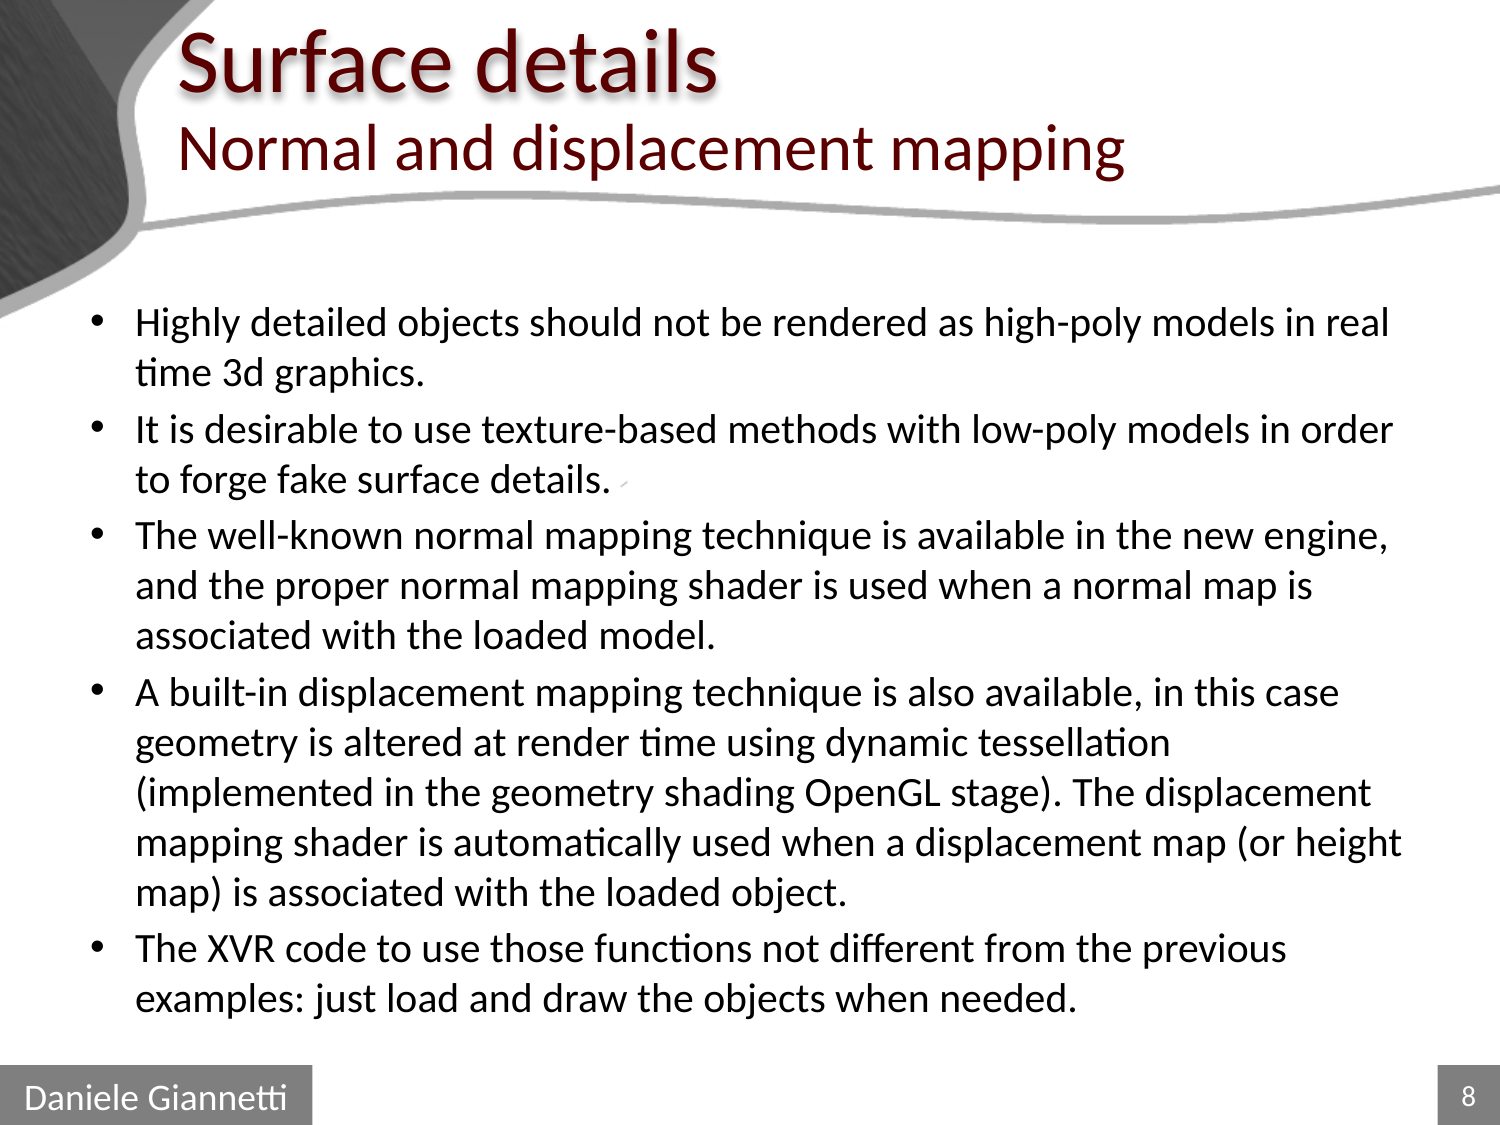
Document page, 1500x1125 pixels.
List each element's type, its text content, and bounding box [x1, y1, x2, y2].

text_box Normal and displacement mapping [162, 87, 1375, 200]
title Surface details [162, 0, 1375, 87]
text_box Daniele Giannetti [0, 1065, 313, 1125]
list Highly detailed objects should not be rendered as high-poly models in real time 3d graphics. It is desirable to use texture-based methods with low-poly models in order to forge fake surface details. The well-known normal mapping technique is available in the new engine, and the proper normal mapping shader is used when a normal map is associated with the loaded model. A built-in displacement mapping technique is also available, in this case geometry is altered at render time using dynamic tessellation (implemented in the geometry shading OpenGL stage). The displacement mapping shader is automatically used when a displacement map (or height map) is associated with the loaded object. The XVR code to use those functions not different from the previous examples: just load and draw the objects when needed. [75, 287, 1425, 1063]
slide_number 8 [1437, 1065, 1500, 1125]
picture [0, 0, 1500, 1125]
